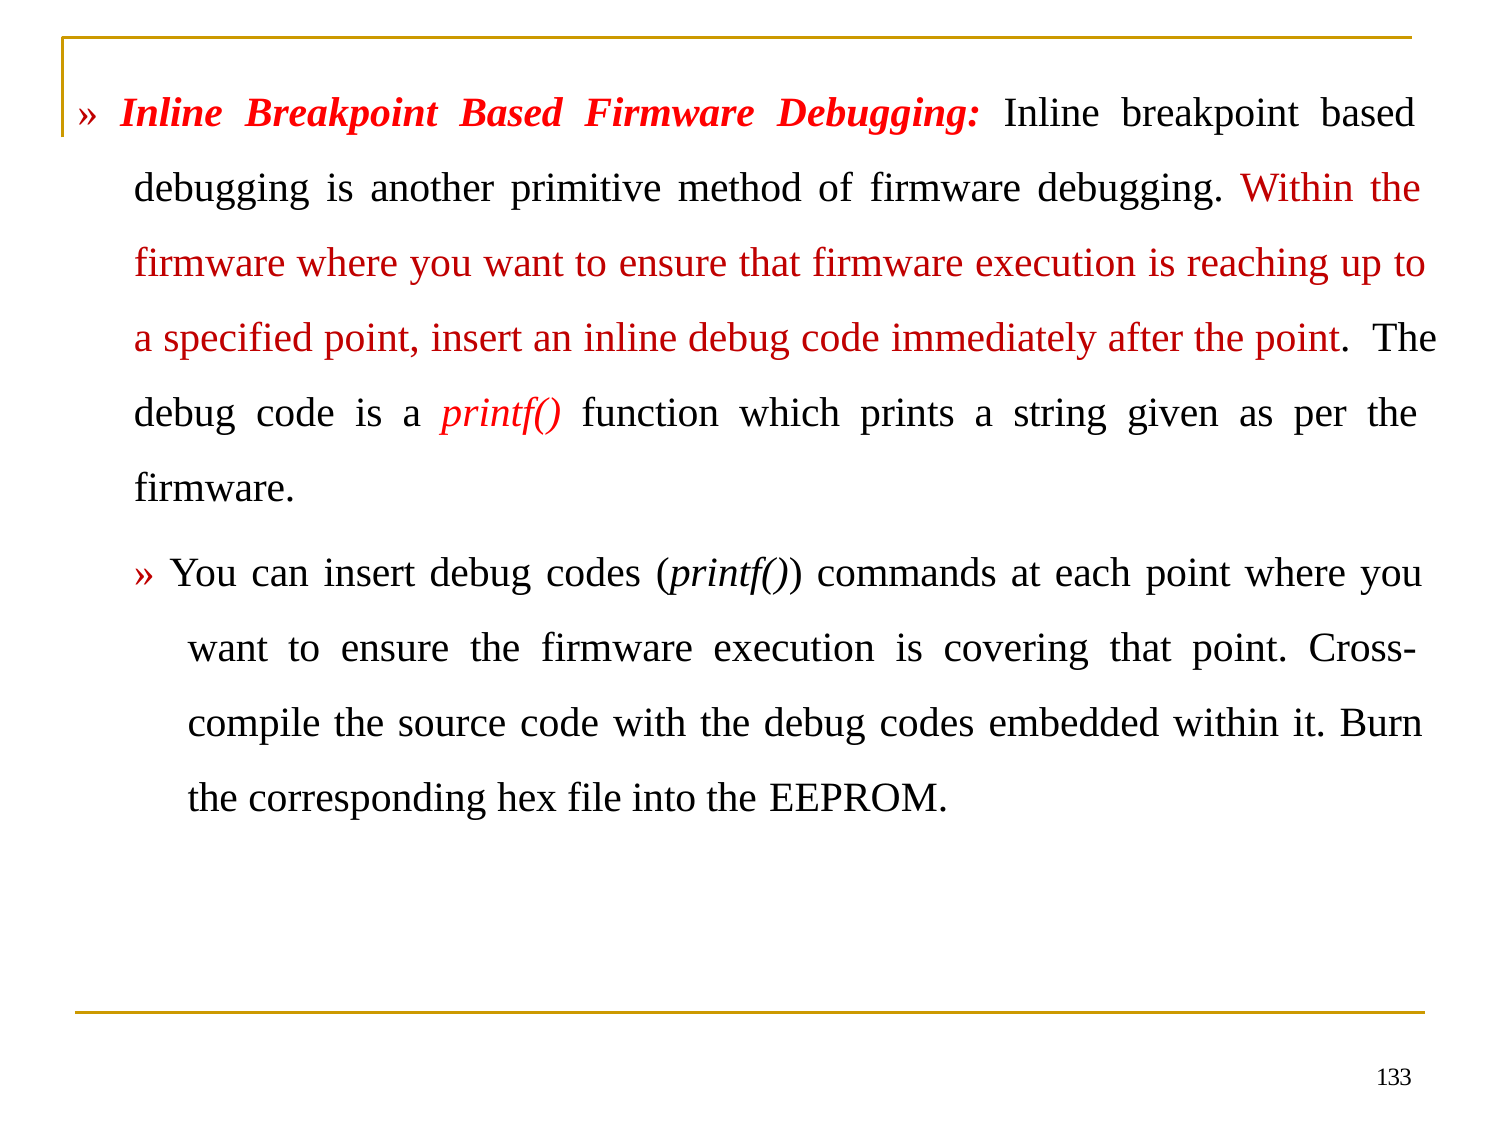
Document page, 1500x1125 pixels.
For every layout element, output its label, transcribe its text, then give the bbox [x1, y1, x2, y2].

text_box 133 [1369, 1061, 1417, 1091]
text_box » Inline Breakpoint Based Firmware Debugging: Inline breakpoint based debugging is another primitive method of firmware debugging. Within the firmware where you want to ensure that firmware execution is reaching up to a specified point, insert an inline debug code immediately after the point. The debug code is a printf() function which prints a string given as per the firmware. » You can insert debug codes (printf()) commands at each point where you want to ensure the firmware execution is covering that point. Cross- compile the source code with the debug codes embedded within it. Burn the corresponding hex file into the EEPROM. [75, 57, 1438, 820]
